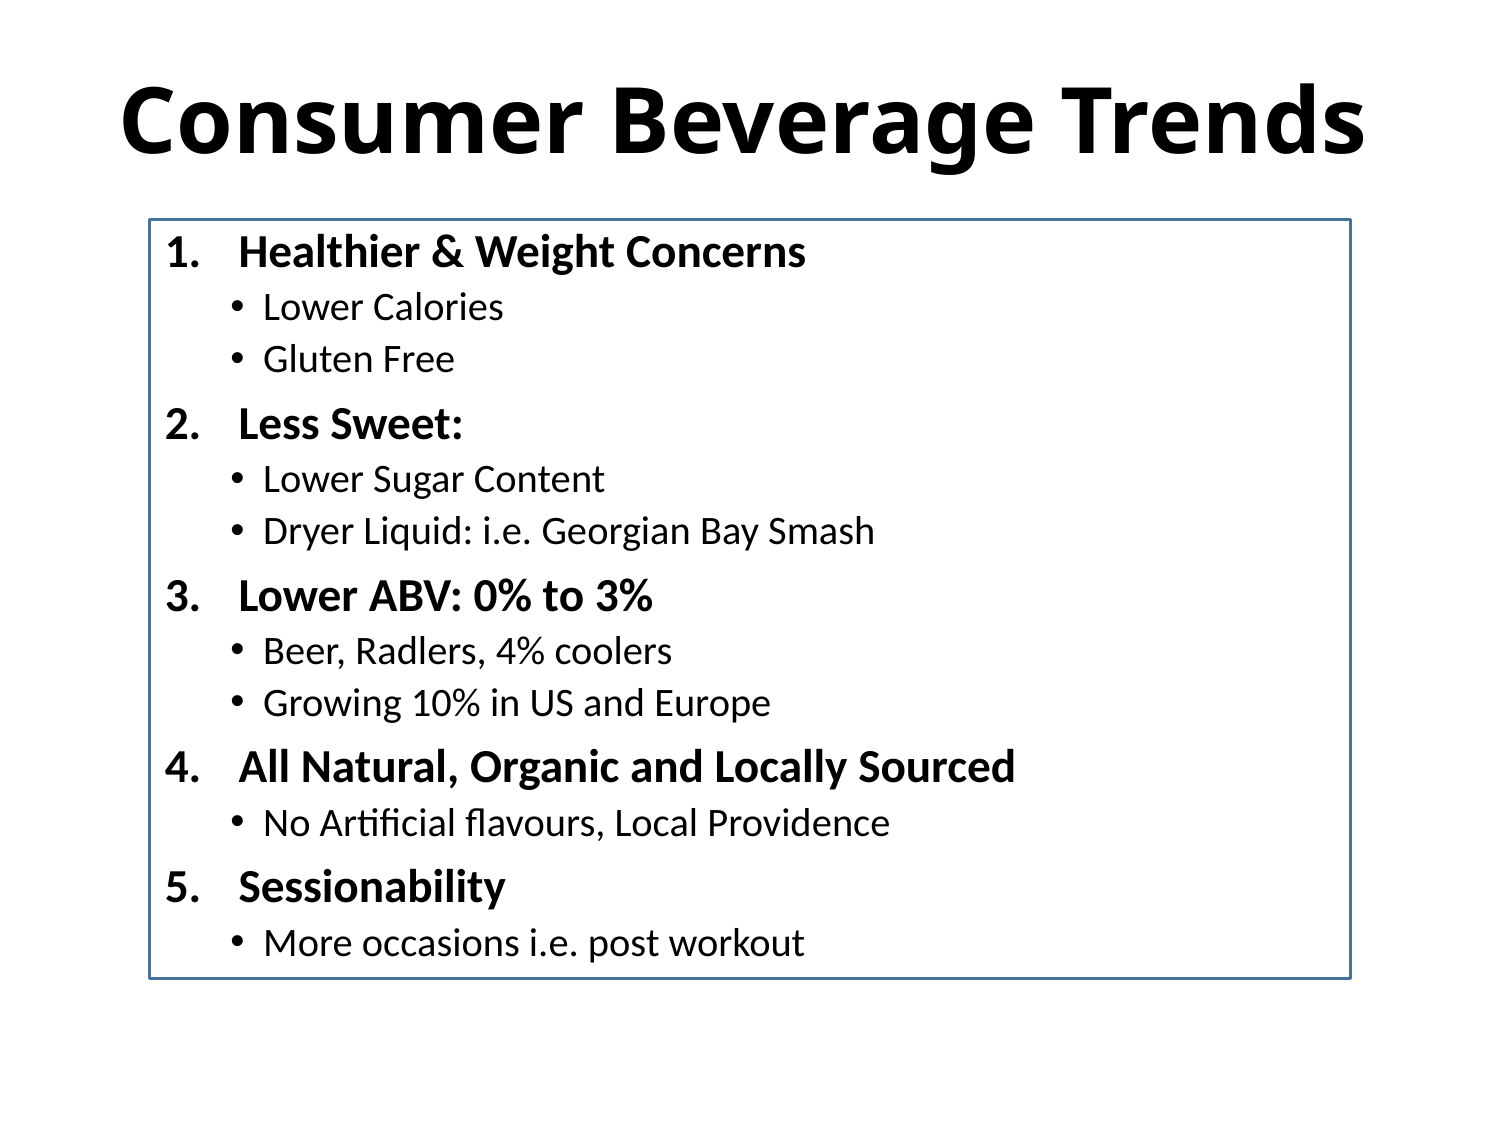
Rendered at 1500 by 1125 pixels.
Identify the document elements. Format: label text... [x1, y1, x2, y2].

list Healthier & Weight Concerns Lower Calories Gluten Free Less Sweet: Lower Sugar Content Dryer Liquid: i.e. Georgian Bay Smash Lower ABV: 0% to 3% Beer, Radlers, 4% coolers Growing 10% in US and Europe All Natural, Organic and Locally Sourced No Artificial flavours, Local Providence Sessionability More occasions i.e. post workout [149, 219, 1351, 979]
title Consumer Beverage Trends [103, 59, 1397, 188]
